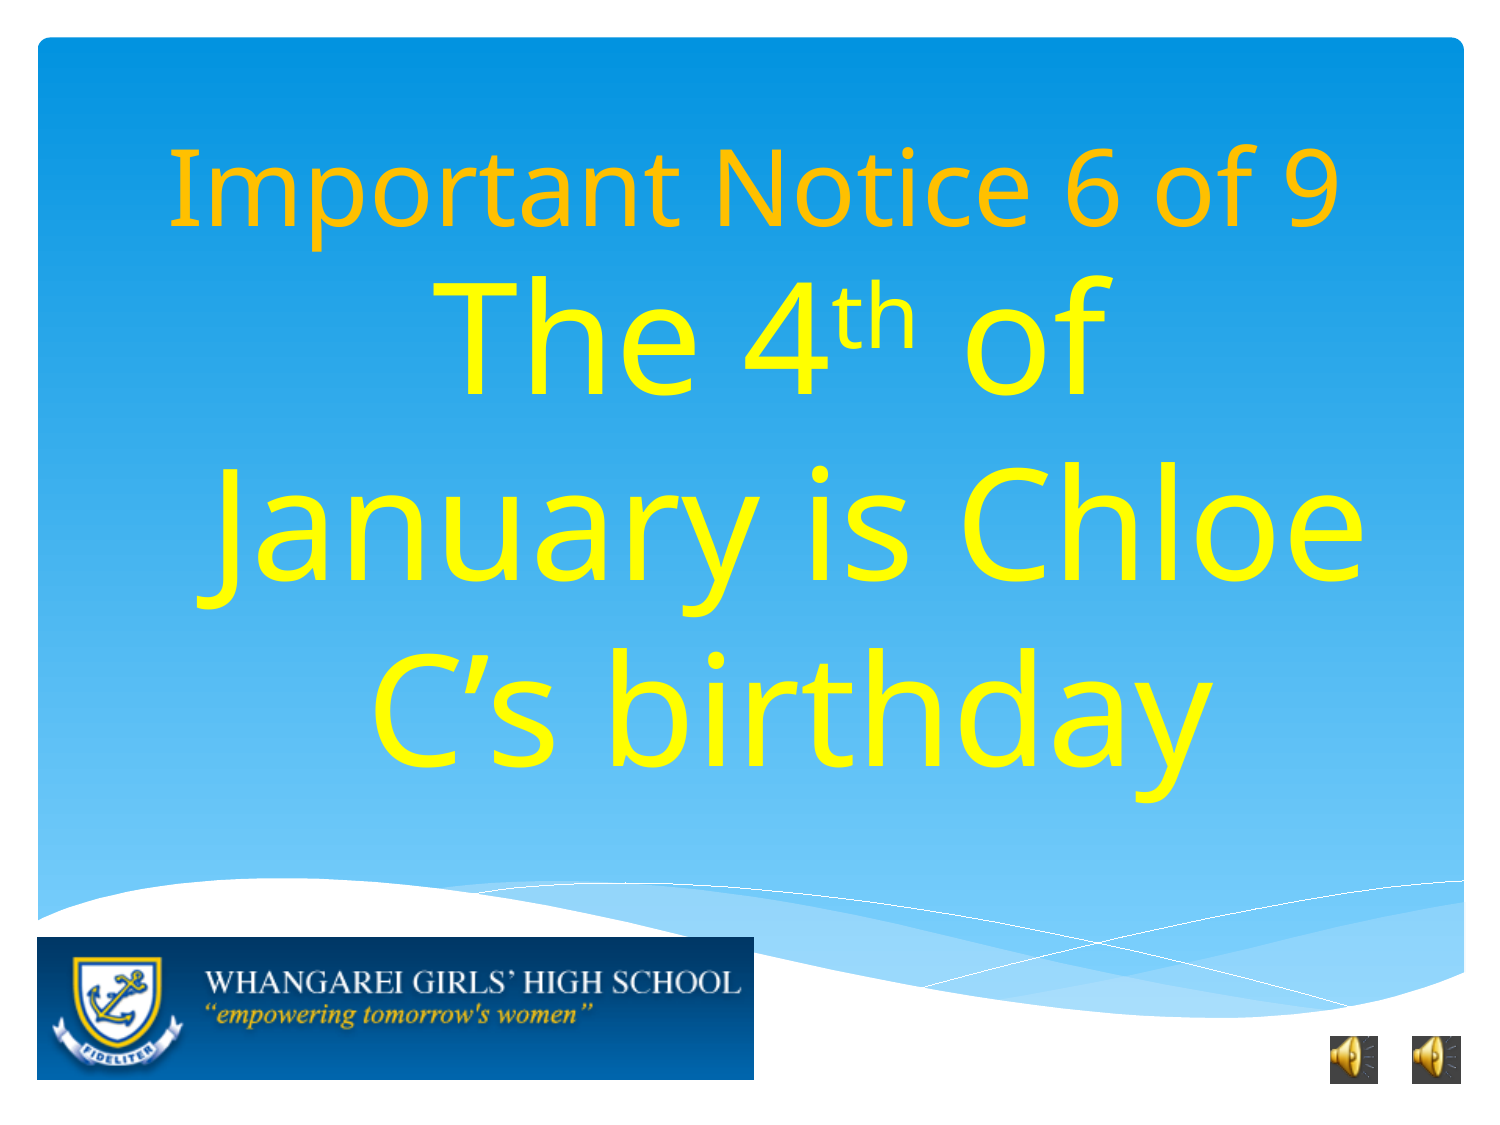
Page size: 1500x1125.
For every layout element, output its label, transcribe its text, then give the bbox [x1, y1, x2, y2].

picture [1328, 1034, 1380, 1086]
text_box The 4th of January is Chloe C’s birthday [149, 231, 1391, 963]
text_box Important Notice 6 of 9 [149, 37, 1362, 255]
picture [37, 937, 754, 1080]
picture [1411, 1034, 1462, 1086]
